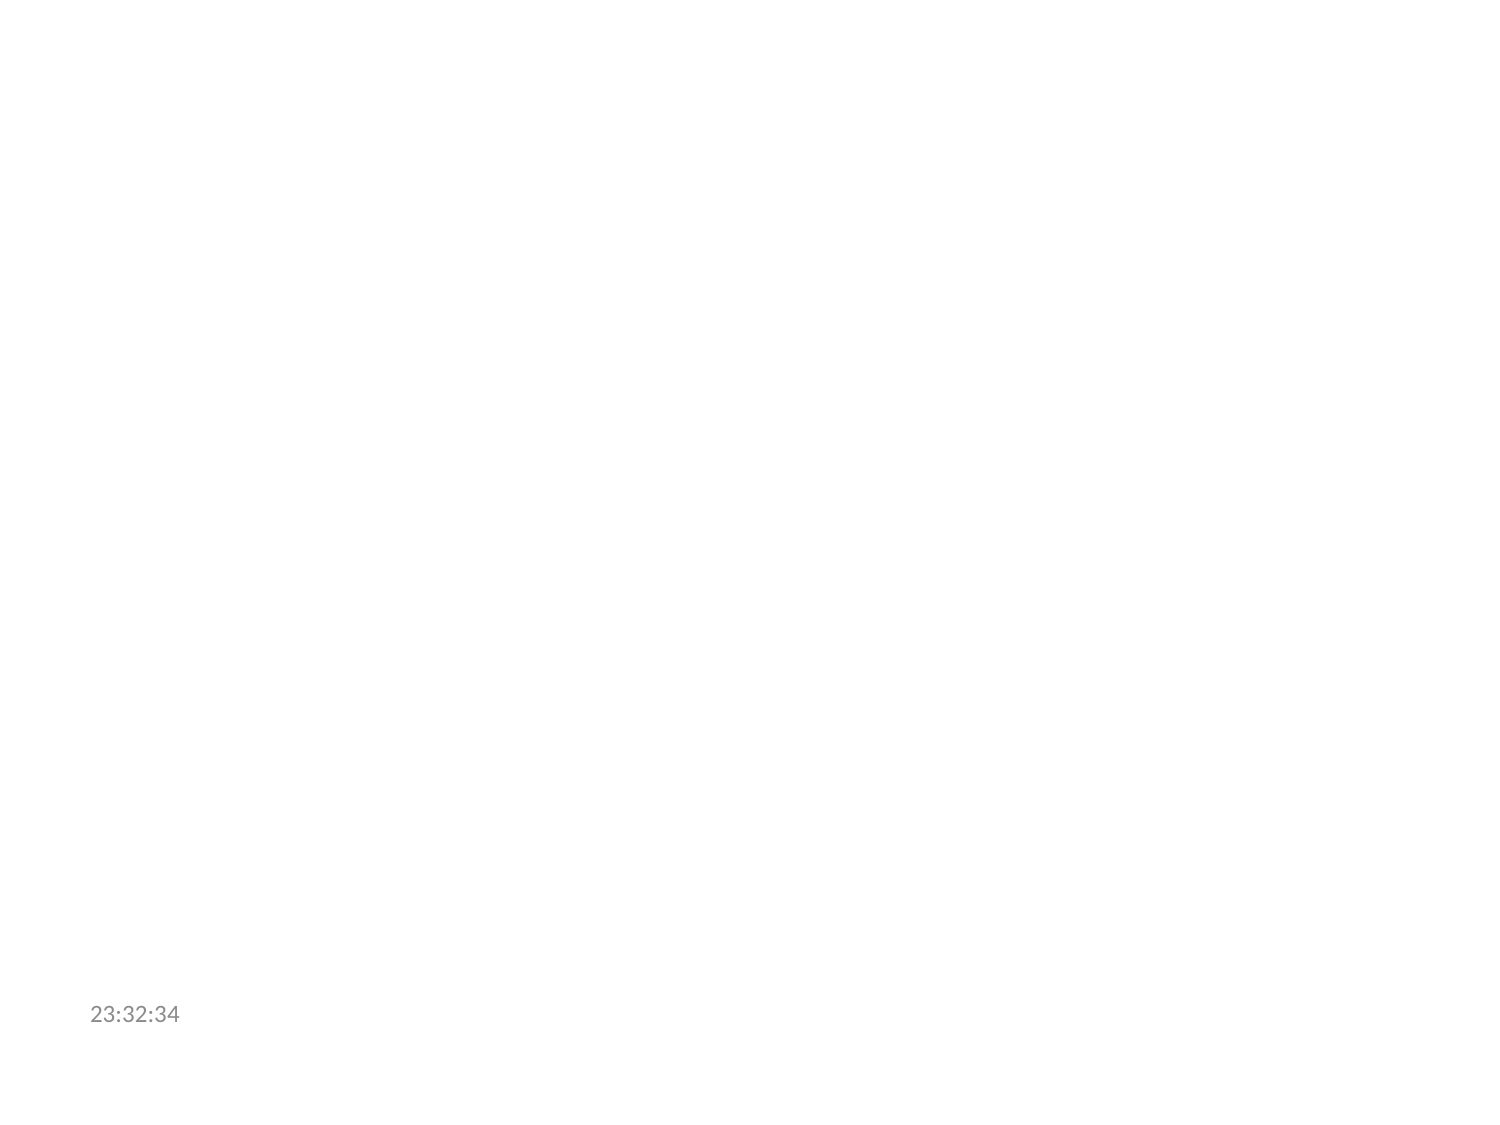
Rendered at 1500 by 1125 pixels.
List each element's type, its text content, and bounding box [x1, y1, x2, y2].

text_box 15:35:09 [75, 982, 425, 1043]
